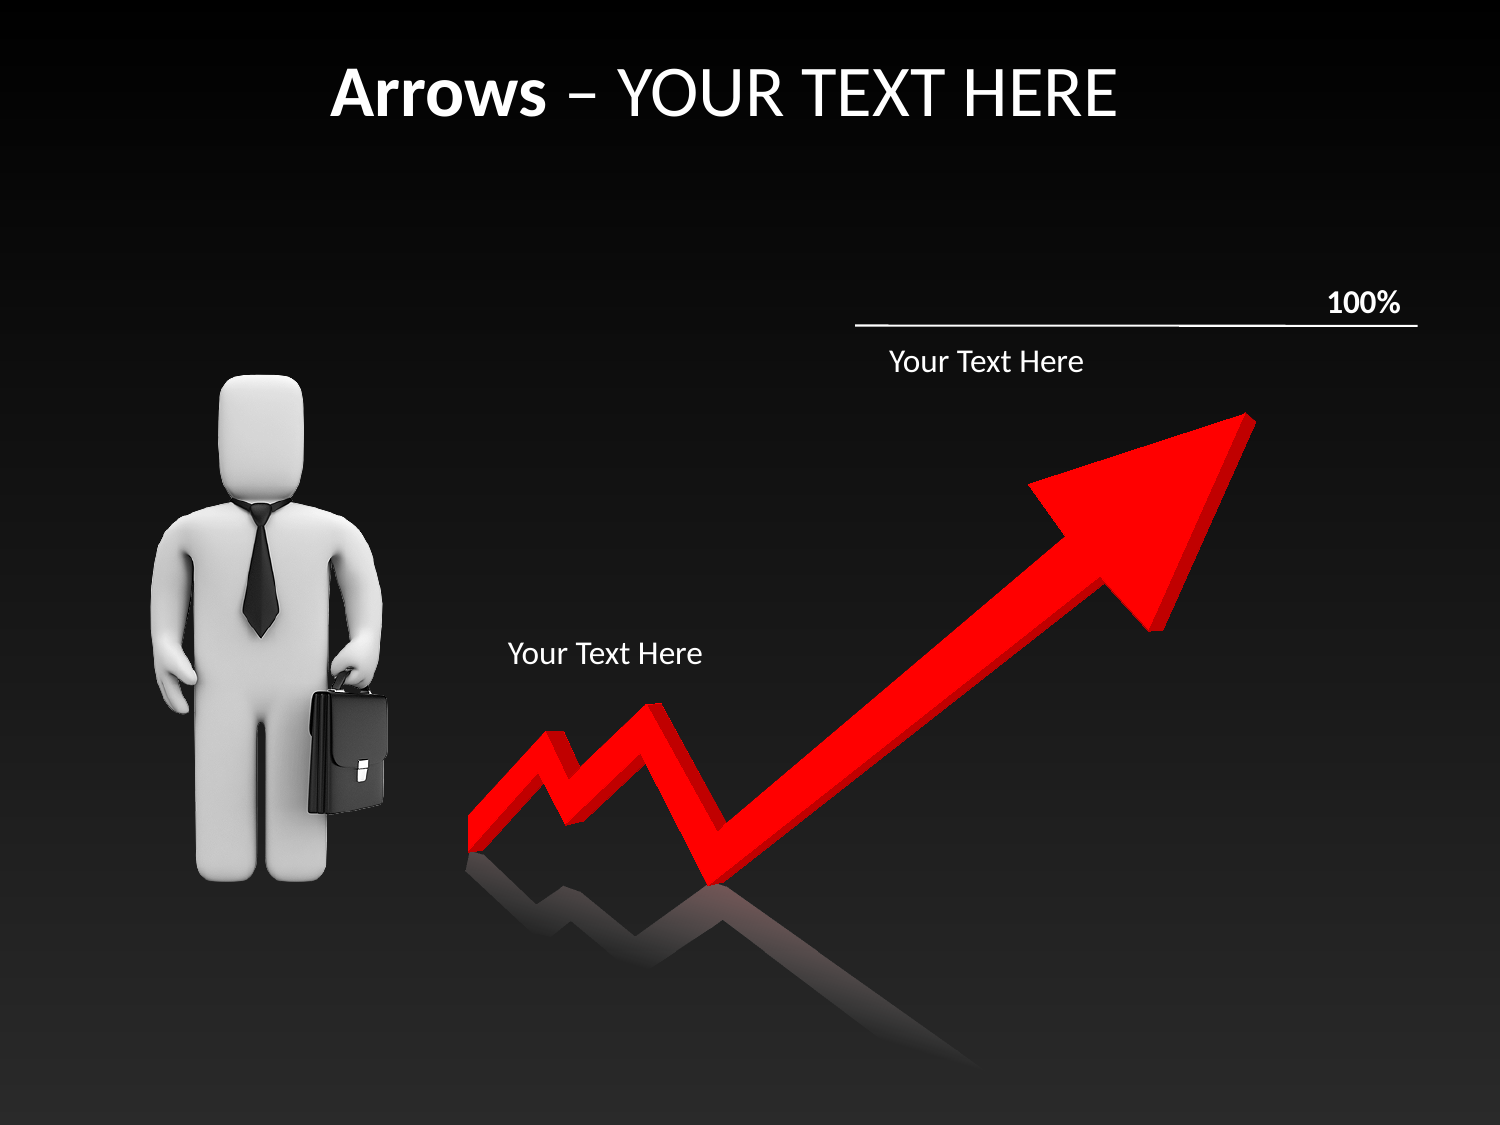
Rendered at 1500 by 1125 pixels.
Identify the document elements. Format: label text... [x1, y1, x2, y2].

text_box Your Text Here [855, 332, 1118, 387]
text_box Arrows – YOUR TEXT HERE [75, 37, 1375, 138]
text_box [437, 412, 1257, 1125]
picture [149, 374, 388, 882]
text_box 100% [1302, 273, 1425, 328]
